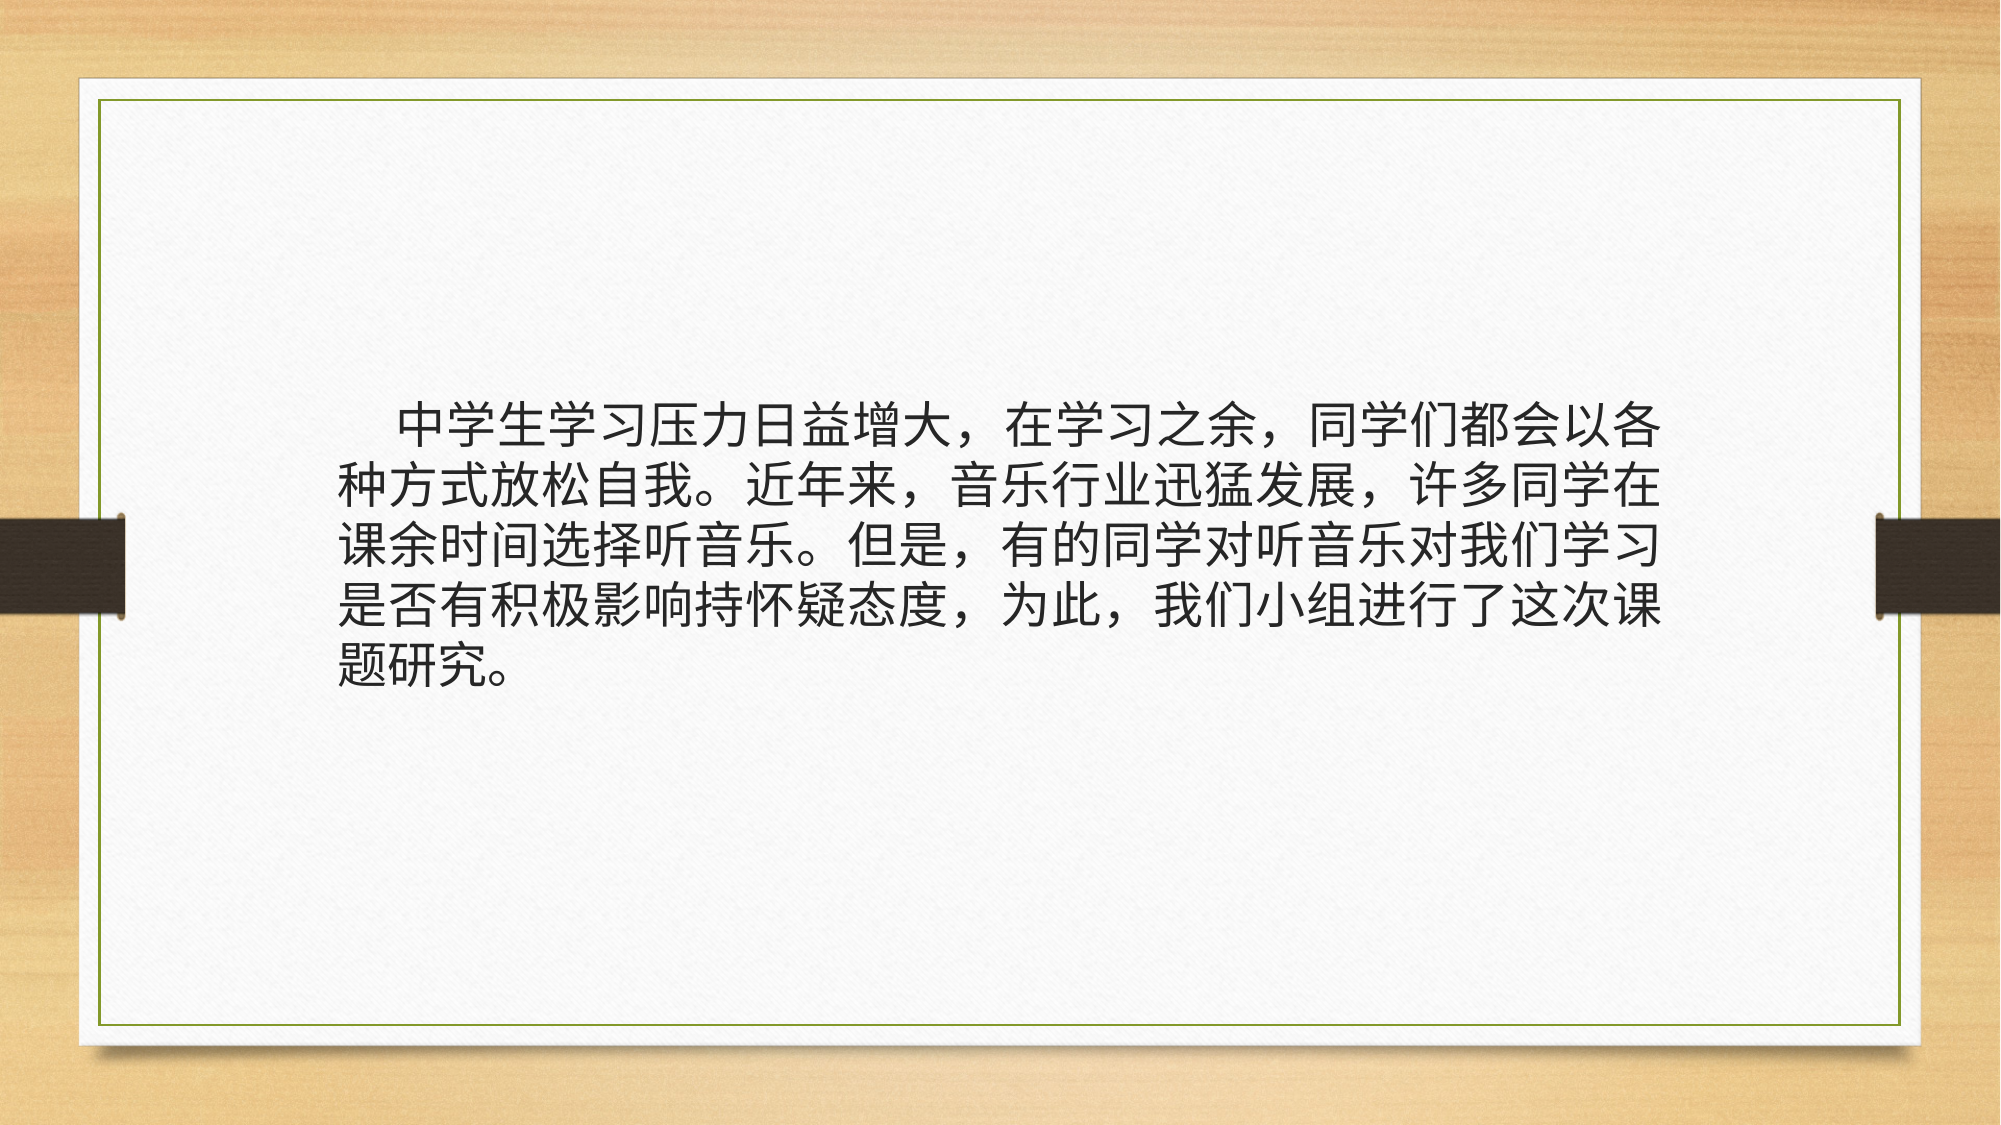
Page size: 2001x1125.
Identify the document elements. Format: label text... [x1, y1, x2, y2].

text_box 中学生学习压力日益增大，在学习之余，同学们都会以各种方式放松自我。近年来，音乐行业迅猛发展，许多同学在课余时间选择听音乐。但是，有的同学对听音乐对我们学习是否有积极影响持怀疑态度，为此，我们小组进行了这次课题研究。 [322, 386, 1678, 739]
picture [0, 0, 2001, 1125]
